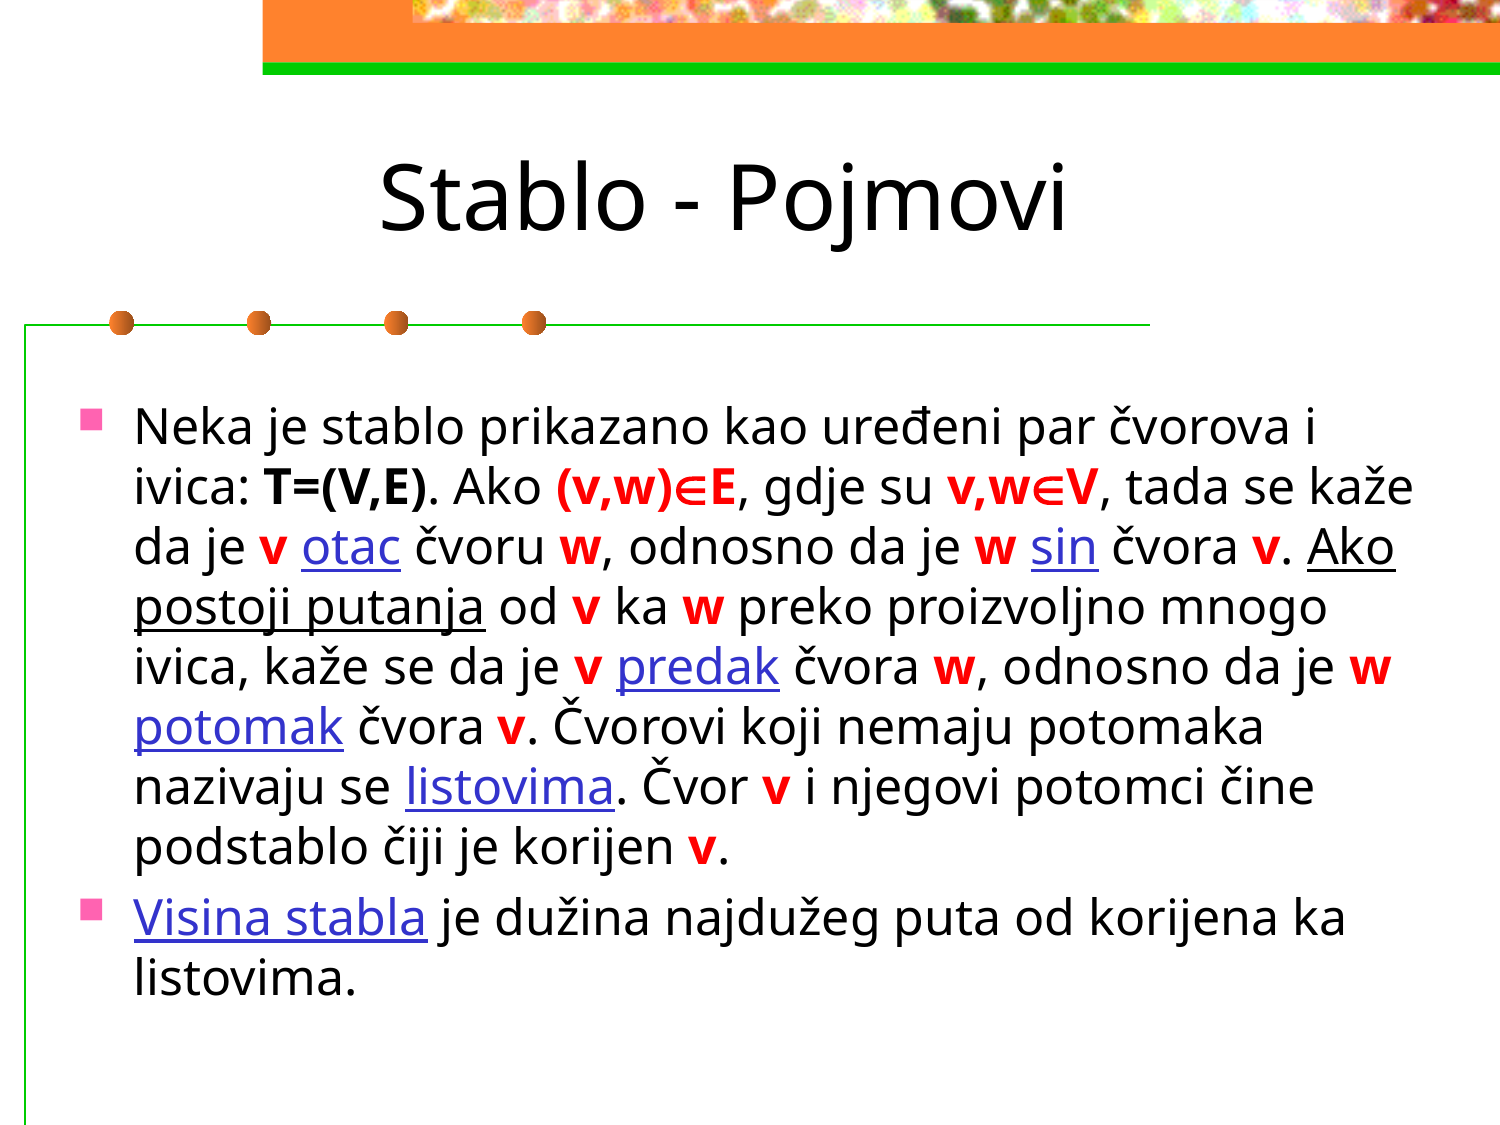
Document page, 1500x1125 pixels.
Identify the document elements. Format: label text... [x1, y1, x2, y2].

list Neka je stablo prikazano kao uređeni par čvorova i ivica: T=(V,E). Ako (v,w)E, gdje su v,wV, tada se kaže da je v otac čvoru w, odnosno da je w sin čvora v. Ako postoji putanja od v ka w preko proizvoljno mnogo ivica, kaže se da je v predak čvora w, odnosno da je w potomak čvora v. Čvorovi koji nemaju potomaka nazivaju se listovima. Čvor v i njegovi potomci čine podstablo čiji je korijen v. Visina stabla je dužina najdužeg puta od korijena ka listovima. [62, 387, 1438, 1063]
picture [412, 0, 1500, 23]
title Stablo - Pojmovi [87, 99, 1363, 288]
